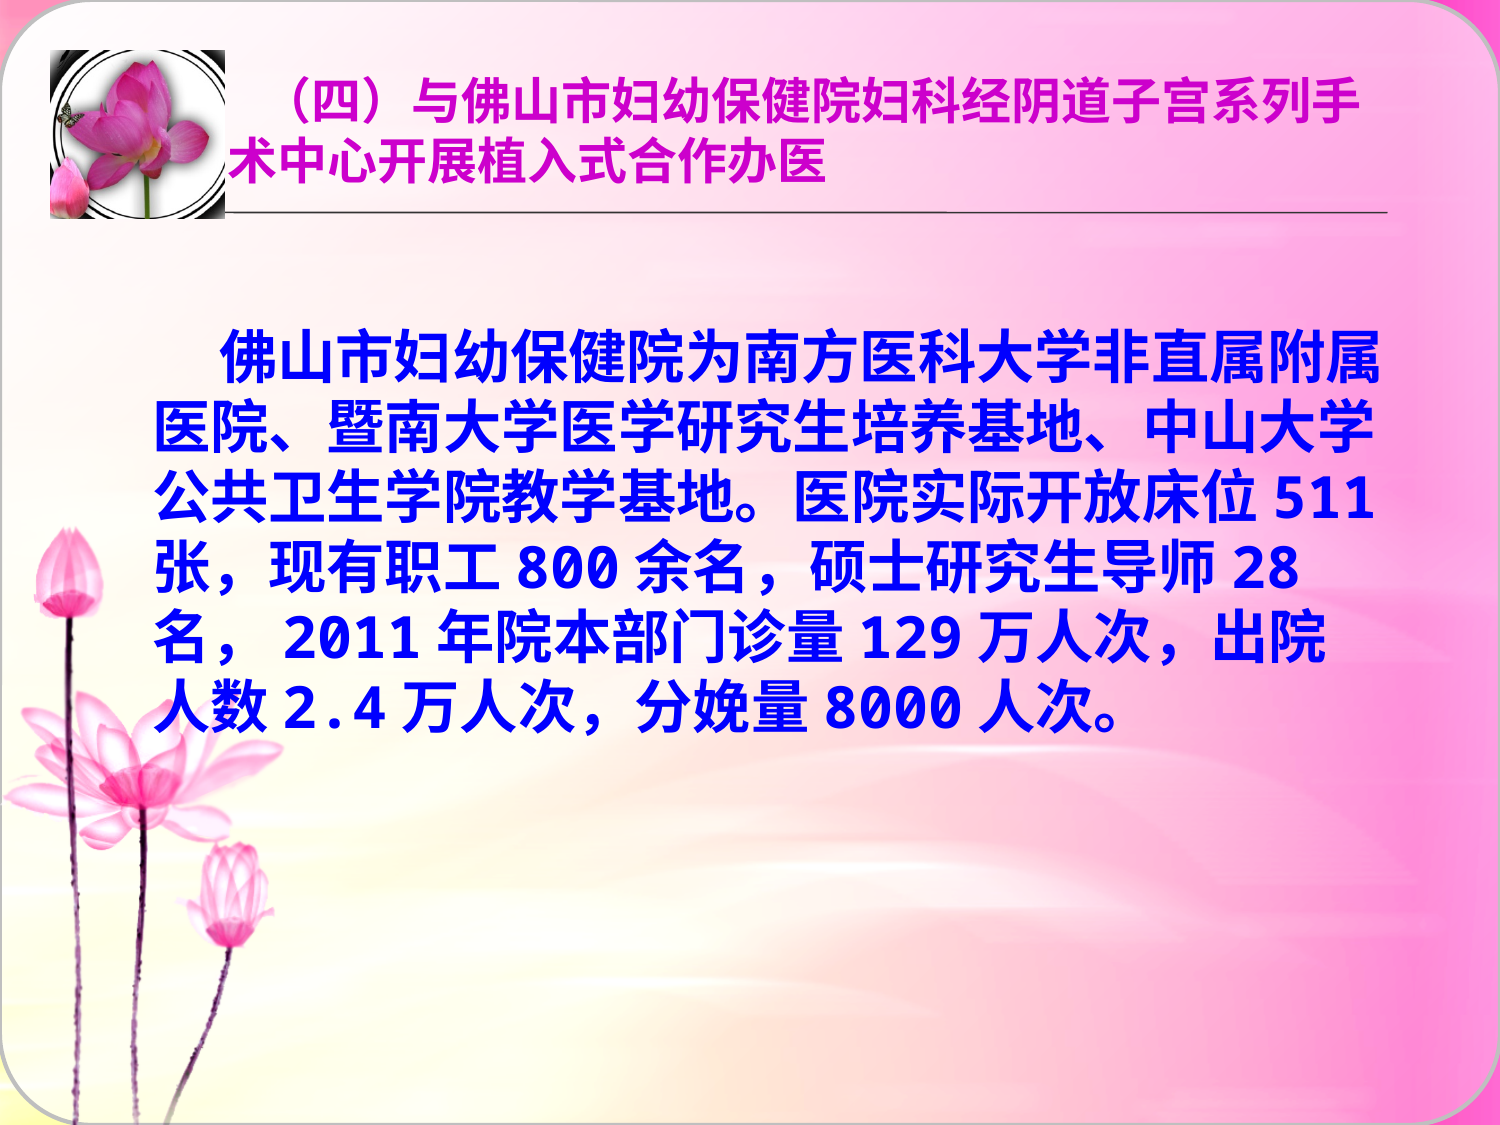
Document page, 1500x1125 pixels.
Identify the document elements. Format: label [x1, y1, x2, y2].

picture [49, 49, 226, 220]
text_box [0, 0, 1500, 1125]
